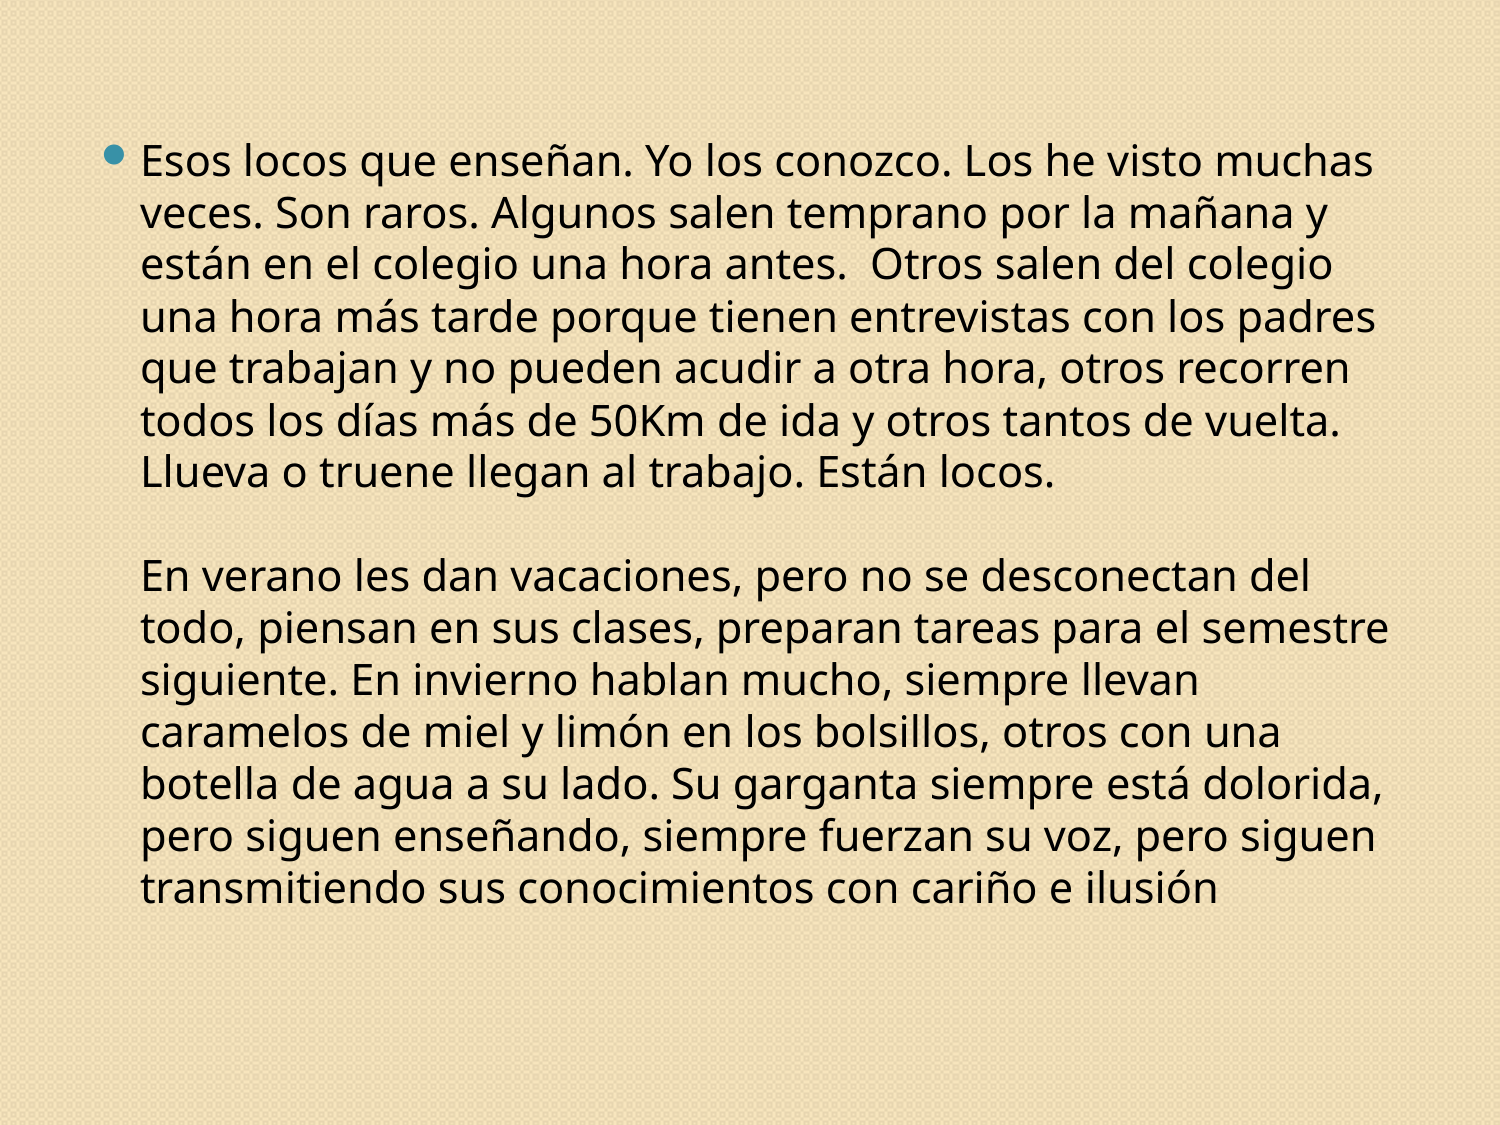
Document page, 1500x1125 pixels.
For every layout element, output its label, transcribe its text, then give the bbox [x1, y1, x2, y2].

list Esos locos que enseñan. Yo los conozco. Los he visto muchas veces. Son raros. Algunos salen temprano por la mañana y están en el colegio una hora antes. Otros salen del colegio una hora más tarde porque tienen entrevistas con los padres que trabajan y no pueden acudir a otra hora, otros recorren todos los días más de 50Km de ida y otros tantos de vuelta. Llueva o truene llegan al trabajo. Están locos. En verano les dan vacaciones, pero no se desconectan del todo, piensan en sus clases, preparan tareas para el semestre siguiente. En invierno hablan mucho, siempre llevan caramelos de miel y limón en los bolsillos, otros con una botella de agua a su lado. Su garganta siempre está dolorida, pero siguen enseñando, siempre fuerzan su voz, pero siguen transmitiendo sus conocimientos con cariño e ilusión [75, 125, 1413, 1005]
